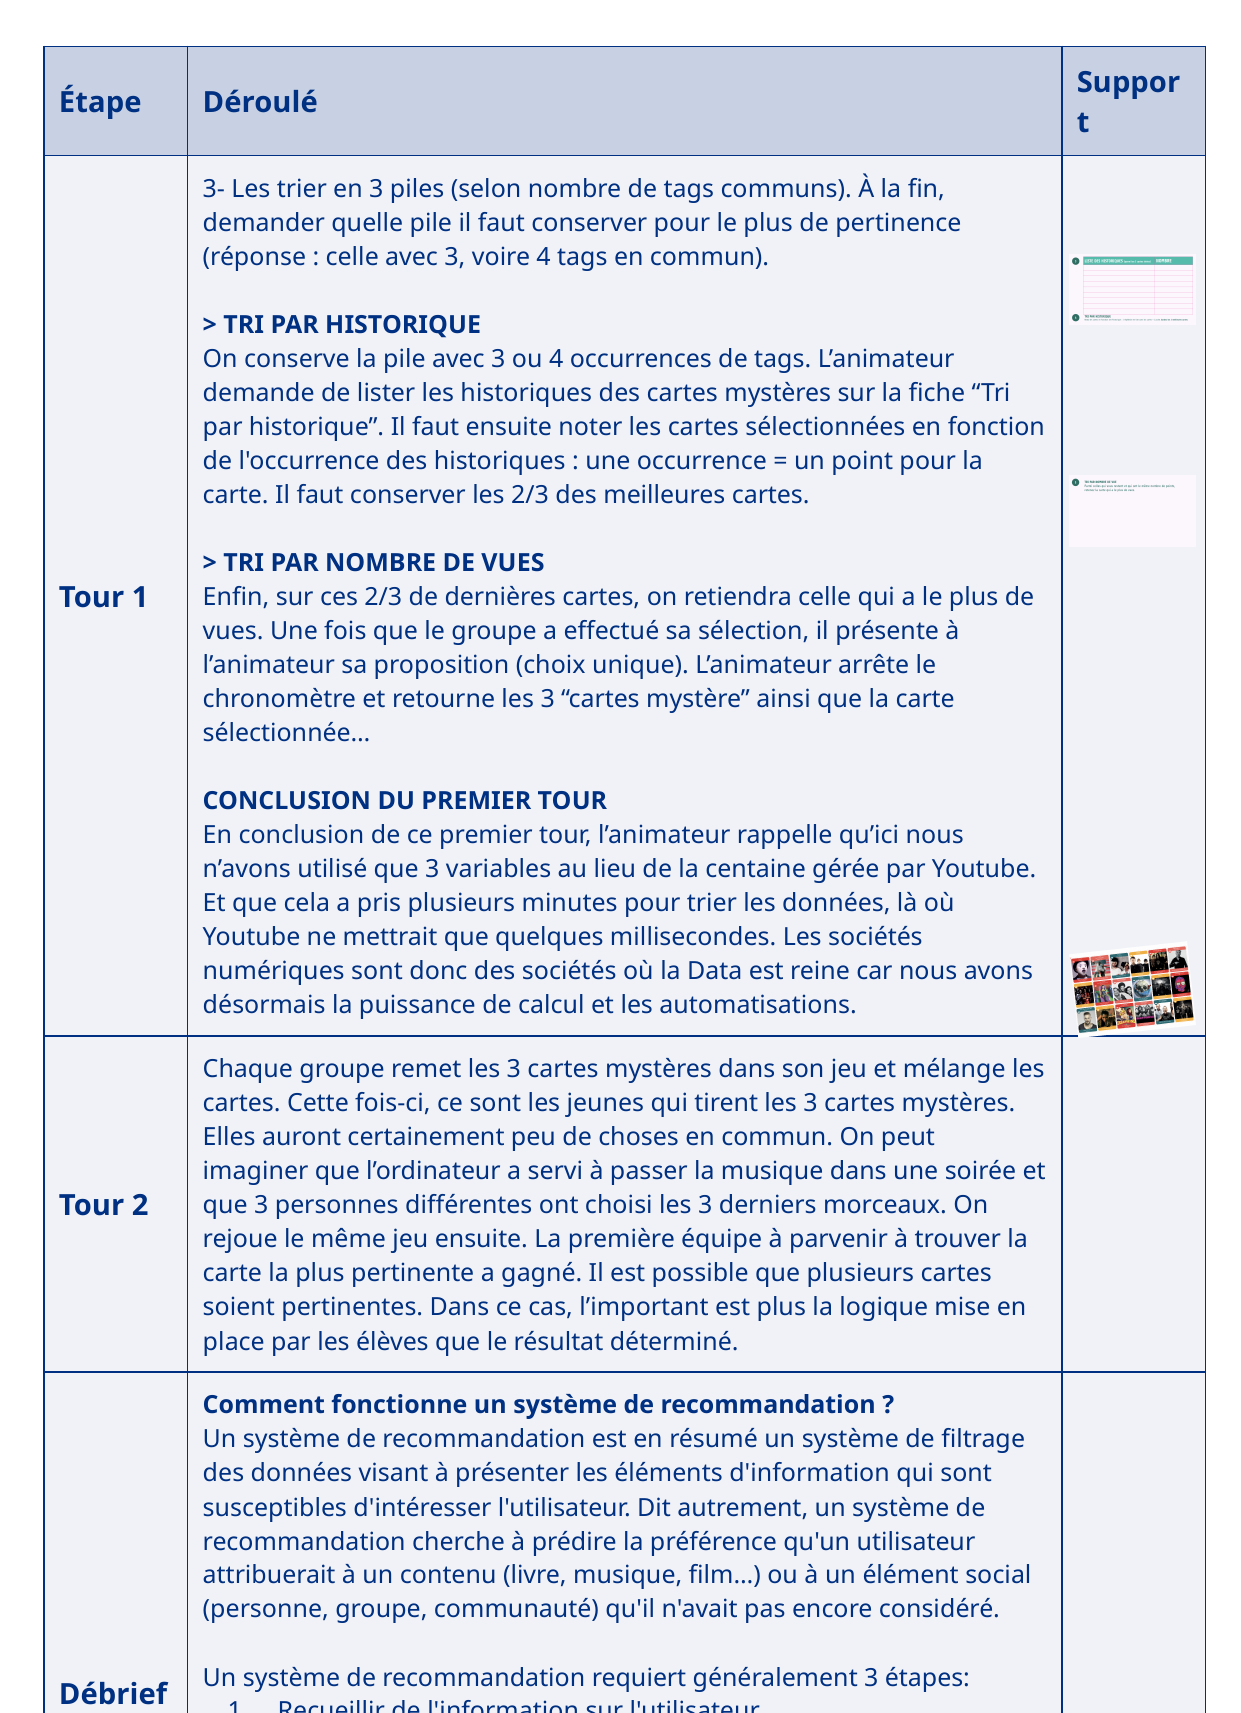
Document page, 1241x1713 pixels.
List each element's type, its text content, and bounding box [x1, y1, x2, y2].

table_cell [1063, 1037, 1205, 1371]
picture [1069, 475, 1196, 547]
table_header Étape [45, 47, 187, 155]
picture [1069, 254, 1196, 325]
table_cell 3- Les trier en 3 piles (selon nombre de tags communs). À la fin, demander quelle pile il faut conserver pour le plus de pertinence (réponse : celle avec 3, voire 4 tags en commun). > TRI PAR HISTORIQUE On conserve la pile avec 3 ou 4 occurrences de tags. L’animateur demande de lister les historiques des cartes mystères sur la fiche “Tri par historique”. Il faut ensuite noter les cartes sélectionnées en fonction de l'occurrence des historiques : une occurrence = un point pour la carte. Il faut conserver les 2/3 des meilleures cartes. > TRI PAR NOMBRE DE VUES Enfin, sur ces 2/3 de dernières cartes, on retiendra celle qui a le plus de vues. Une fois que le groupe a effectué sa sélection, il présente à l’animateur sa proposition (choix unique). L’animateur arrête le chronomètre et retourne les 3 “cartes mystère” ainsi que la carte sélectionnée… CONCLUSION DU PREMIER TOUR En conclusion de ce premier tour, l’animateur rappelle qu’ici nous n’avons utilisé que 3 variables au lieu de la centaine gérée par Youtube. Et que cela a pris plusieurs minutes pour trier les données, là où Youtube ne mettrait que quelques millisecondes. Les sociétés numériques sont donc des sociétés où la Data est reine car nous avons désormais la puissance de calcul et les automatisations. [188, 156, 1061, 1035]
table_cell Comment fonctionne un système de recommandation ? Un système de recommandation est en résumé un système de filtrage des données visant à présenter les éléments d'information qui sont susceptibles d'intéresser l'utilisateur. Dit autrement, un système de recommandation cherche à prédire la préférence qu'un utilisateur attribuerait à un contenu (livre, musique, film…) ou à un élément social (personne, groupe, communauté) qu'il n'avait pas encore considéré. Un système de recommandation requiert généralement 3 étapes: Recueillir de l'information sur l'utilisateur. Bâtir une matrice : l'identité numérique de l'utilisateur Extraire à partir de cette matrice une liste de recommandations. Pourquoi des recommandations personnalisées ? YouTube a donc tout intérêt à ce que ses utilisateurs passent le plus de temps possible à regarder des vidéos. Un système de recommandation personnalisée est donc un bon moyen pour inciter les usagers à rester sur la plateforme. [188, 1373, 1061, 1713]
table_cell Tour 2 [45, 1037, 187, 1371]
table_header Déroulé [188, 47, 1061, 155]
table_cell [1063, 1373, 1205, 1713]
table_header Support [1063, 47, 1205, 155]
table_cell [1063, 156, 1205, 1035]
table_cell Tour 1 [45, 156, 187, 1035]
picture [1070, 942, 1196, 1037]
table_cell Chaque groupe remet les 3 cartes mystères dans son jeu et mélange les cartes. Cette fois-ci, ce sont les jeunes qui tirent les 3 cartes mystères. Elles auront certainement peu de choses en commun. On peut imaginer que l’ordinateur a servi à passer la musique dans une soirée et que 3 personnes différentes ont choisi les 3 derniers morceaux. On rejoue le même jeu ensuite. La première équipe à parvenir à trouver la carte la plus pertinente a gagné. Il est possible que plusieurs cartes soient pertinentes. Dans ce cas, l’important est plus la logique mise en place par les élèves que le résultat déterminé. [188, 1037, 1061, 1371]
table_cell Débrief [45, 1373, 187, 1713]
